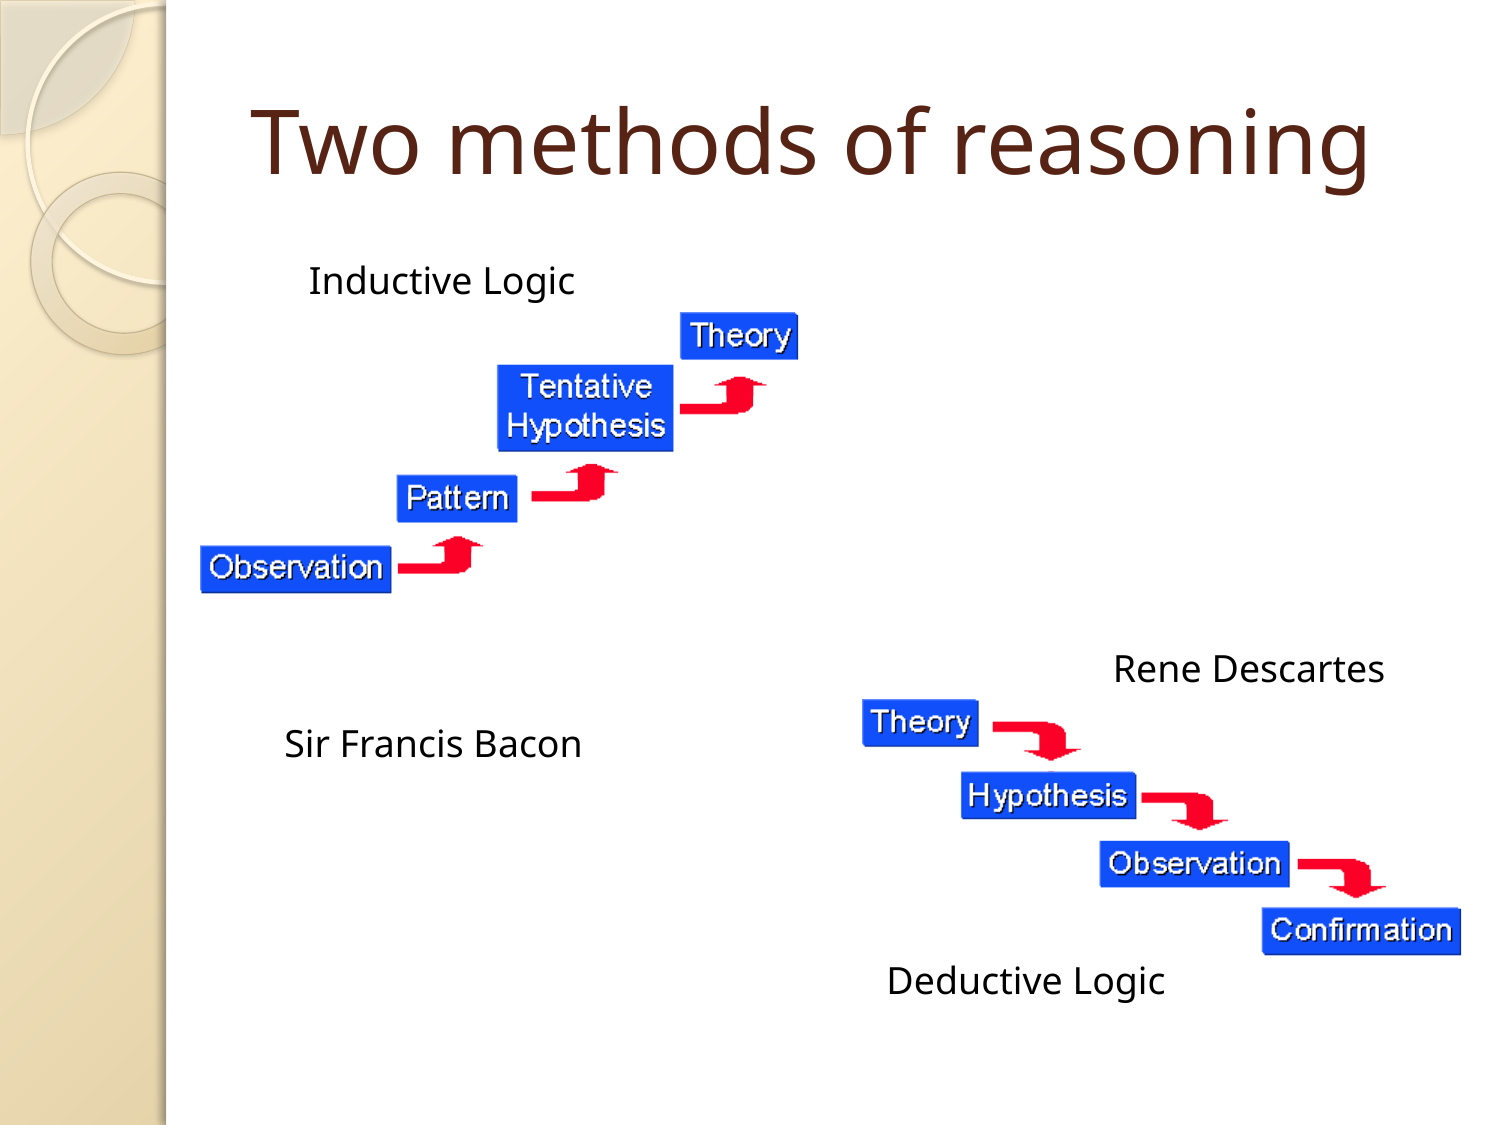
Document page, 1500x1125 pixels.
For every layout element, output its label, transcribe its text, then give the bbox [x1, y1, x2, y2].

text_box Sir Francis Bacon [269, 712, 599, 773]
text_box Inductive Logic [294, 249, 591, 309]
text_box Deductive Logic [871, 968, 1181, 1010]
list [199, 312, 801, 595]
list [862, 699, 1463, 957]
text_box Rene Descartes [1098, 637, 1401, 696]
title Two methods of reasoning [235, 45, 1466, 233]
